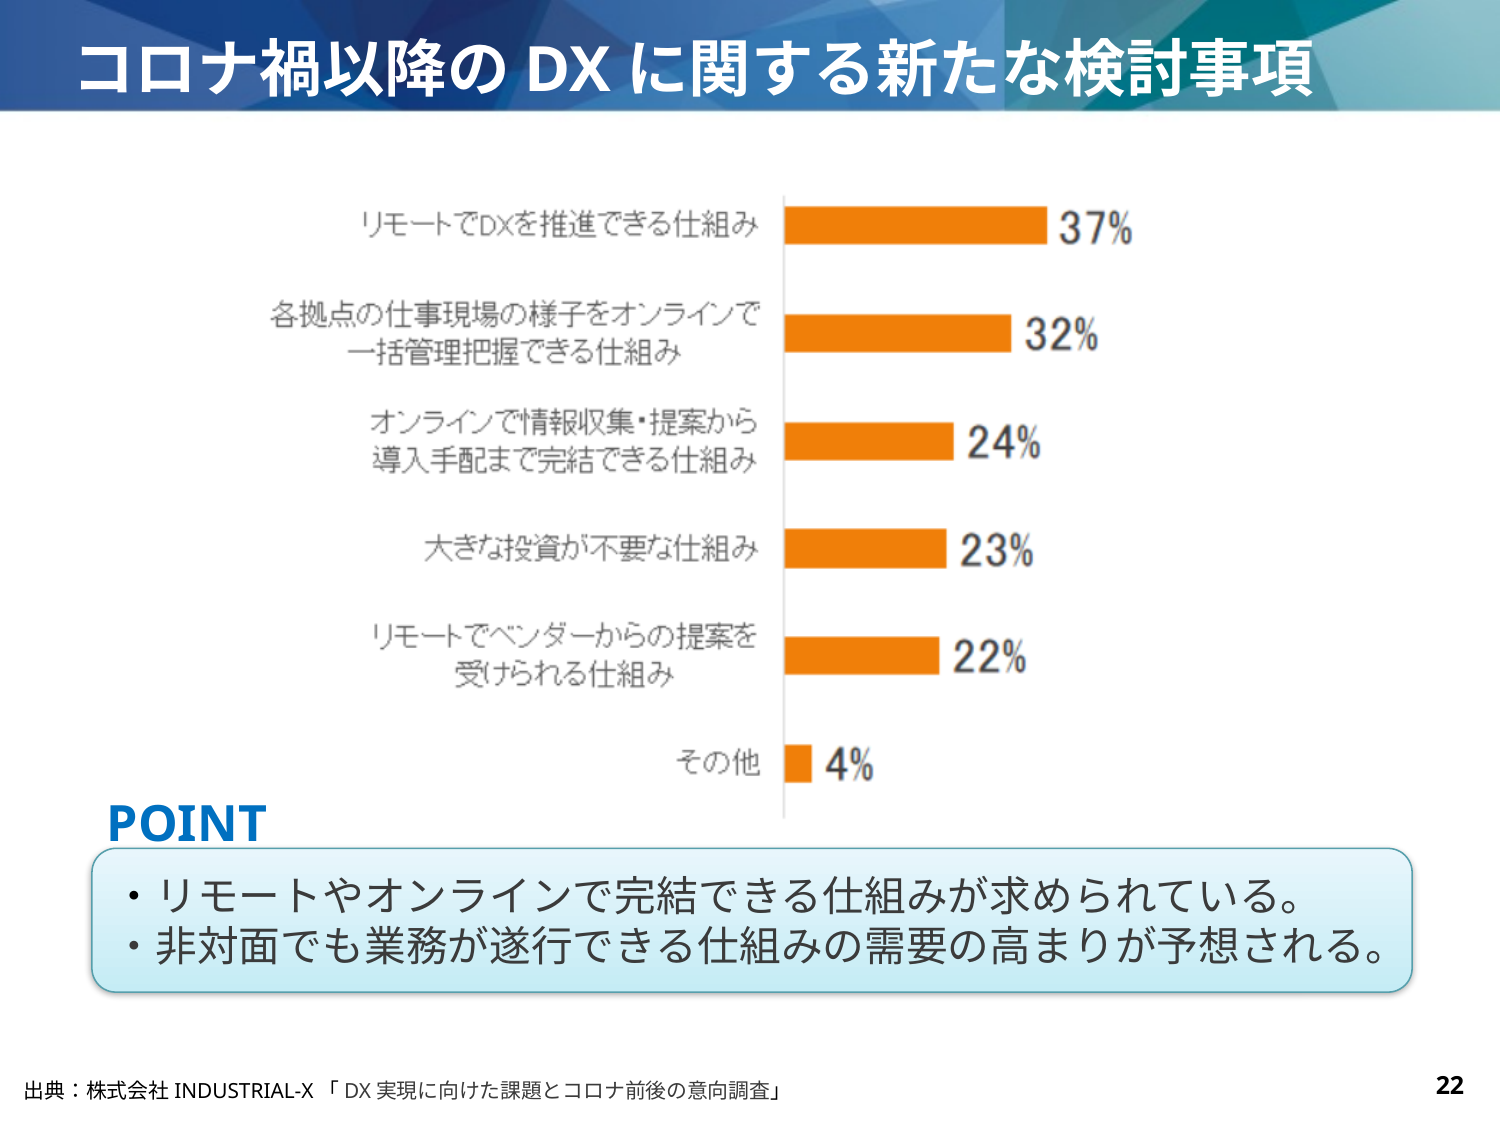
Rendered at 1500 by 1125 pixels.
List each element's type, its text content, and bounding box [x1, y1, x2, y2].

text_box 出典：株式会社INDUSTRIAL-X「DX実現に向けた課題とコロナ前後の意向調査」 [9, 1069, 818, 1110]
text_box ・リモートやオンラインで完結できる仕組みが求められている。 ・非対面でも業務が遂行できる仕組みの需要の高まりが予想される。 [91, 847, 1413, 993]
picture [0, 0, 1500, 1125]
title コロナ禍以降のDXに関する新たな検討事項 [57, 21, 1441, 89]
text_box POINT [91, 784, 309, 860]
